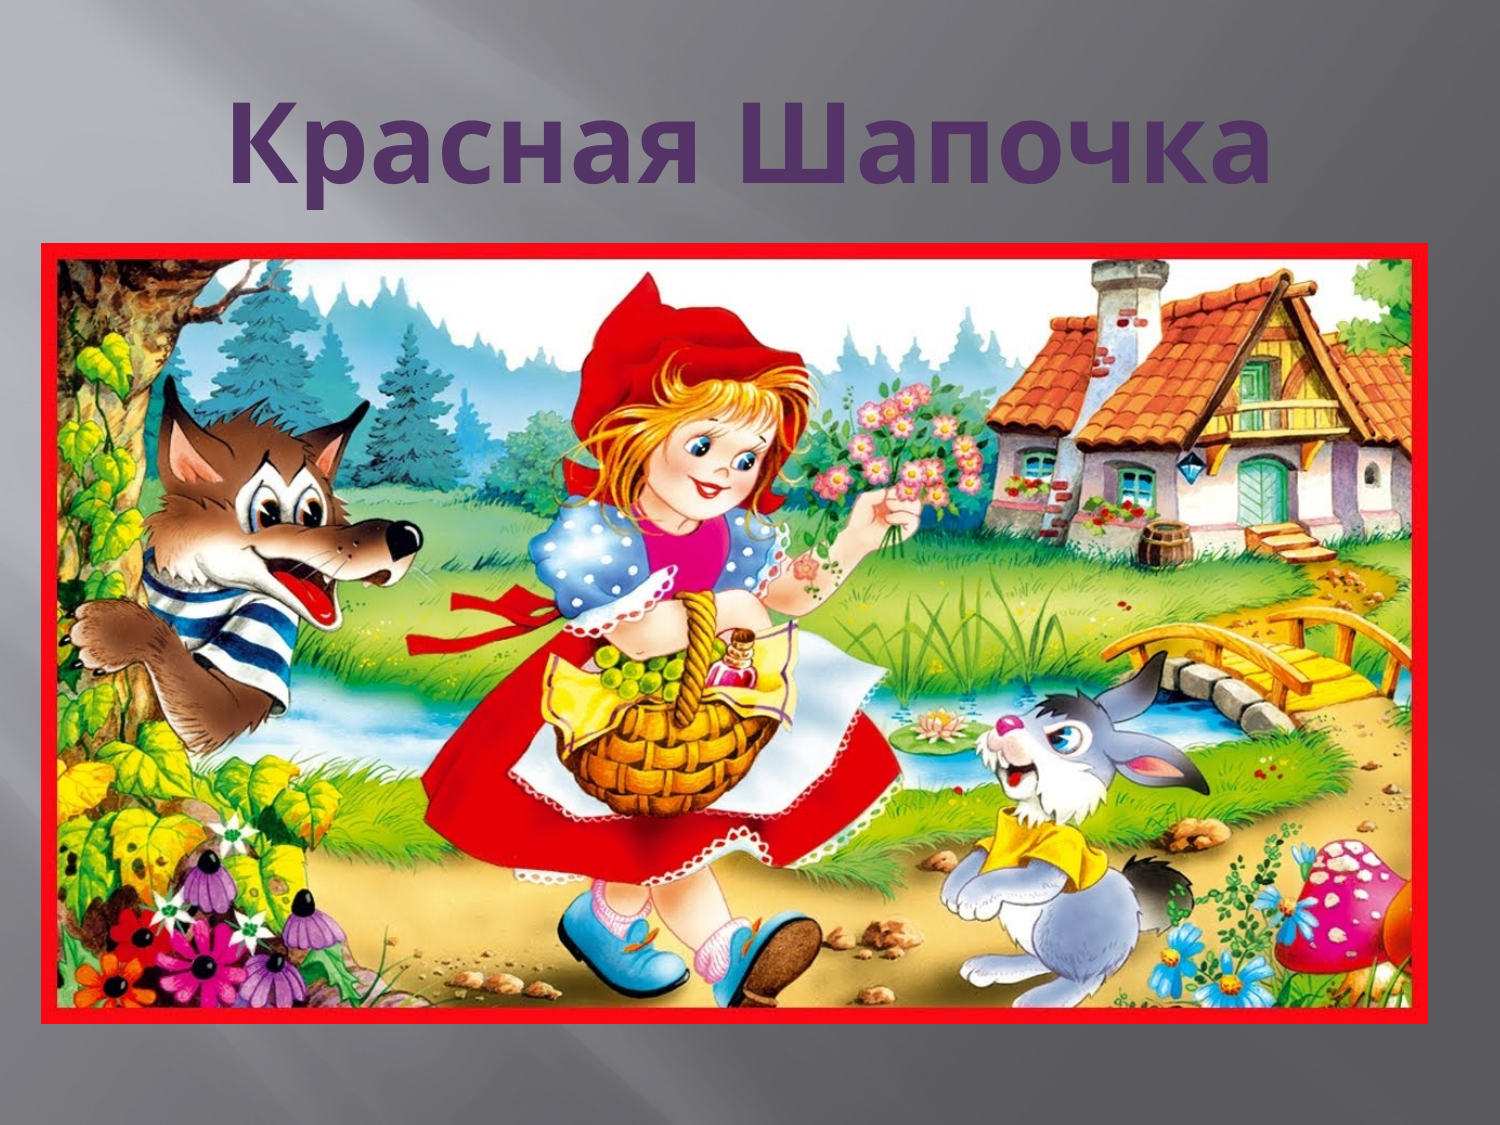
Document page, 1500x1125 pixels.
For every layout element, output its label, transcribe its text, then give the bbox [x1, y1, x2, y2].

title Красная Шапочка [75, 45, 1425, 233]
picture [41, 243, 1428, 1024]
